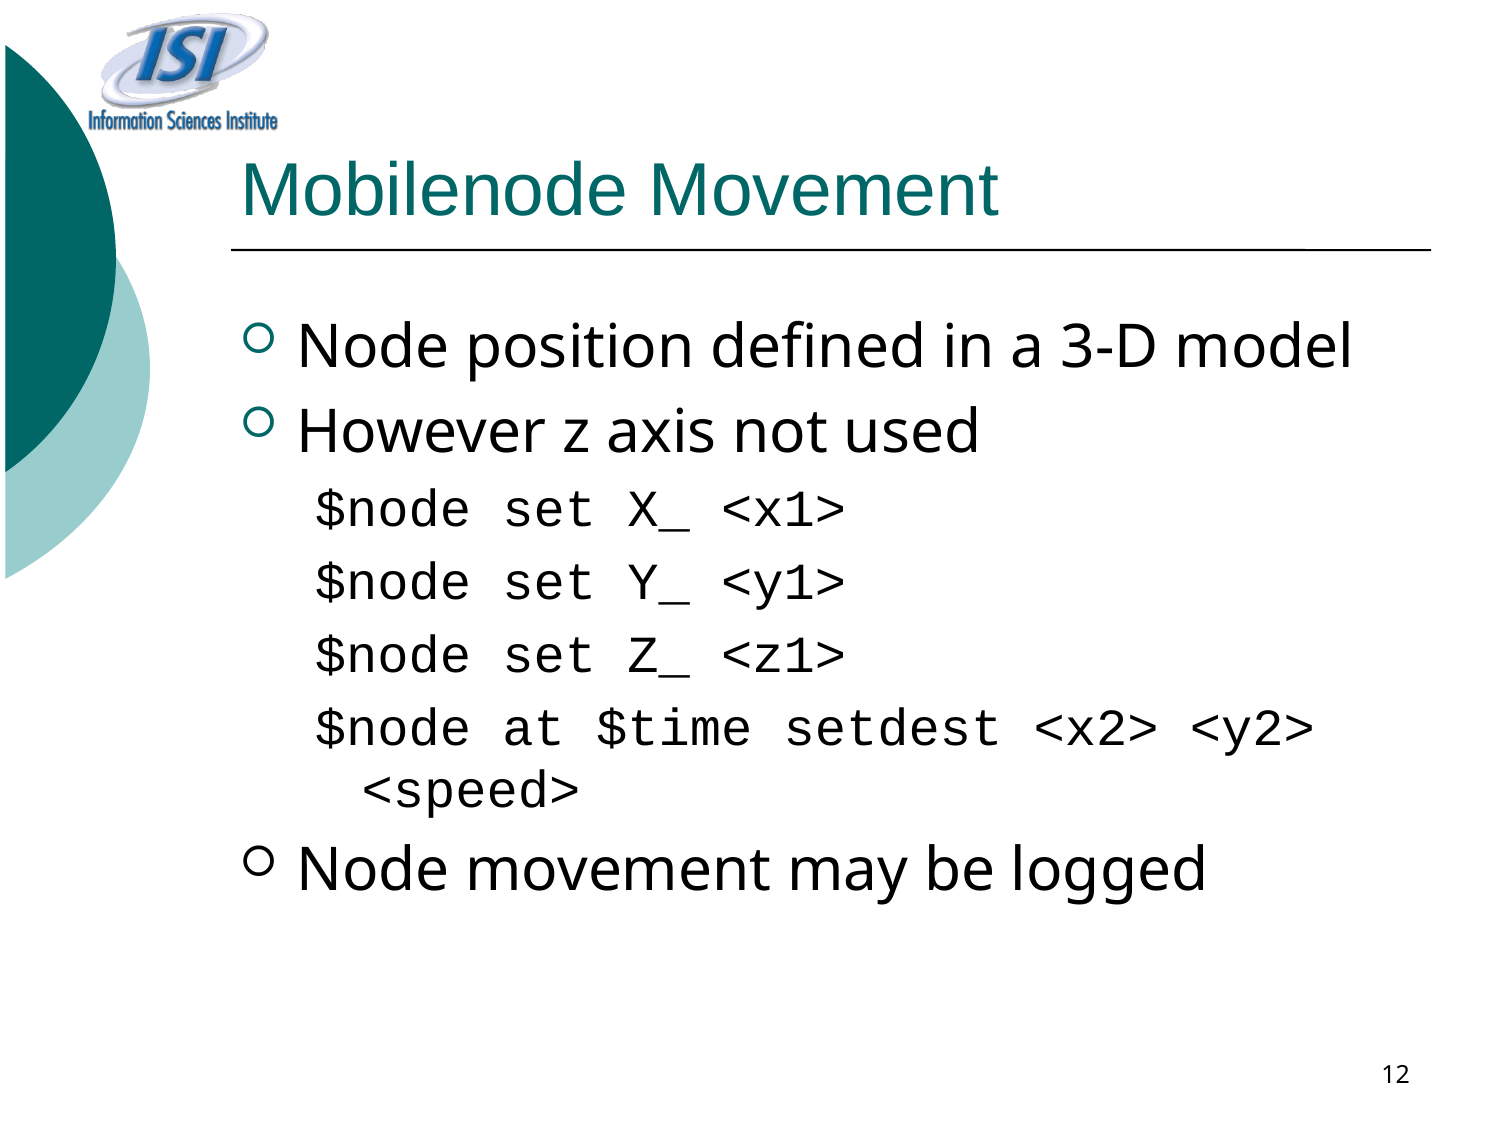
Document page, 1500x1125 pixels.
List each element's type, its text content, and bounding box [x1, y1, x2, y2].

list Node position defined in a 3-D model However z axis not used $node set X_ <x1> $node set Y_ <y1> $node set Z_ <z1> $node at $time setdest <x2> <y2> <speed> Node movement may be logged [224, 299, 1425, 975]
picture [50, 0, 314, 135]
slide_number 12 [1074, 1024, 1426, 1101]
title Mobilenode Movement [224, 49, 1425, 238]
